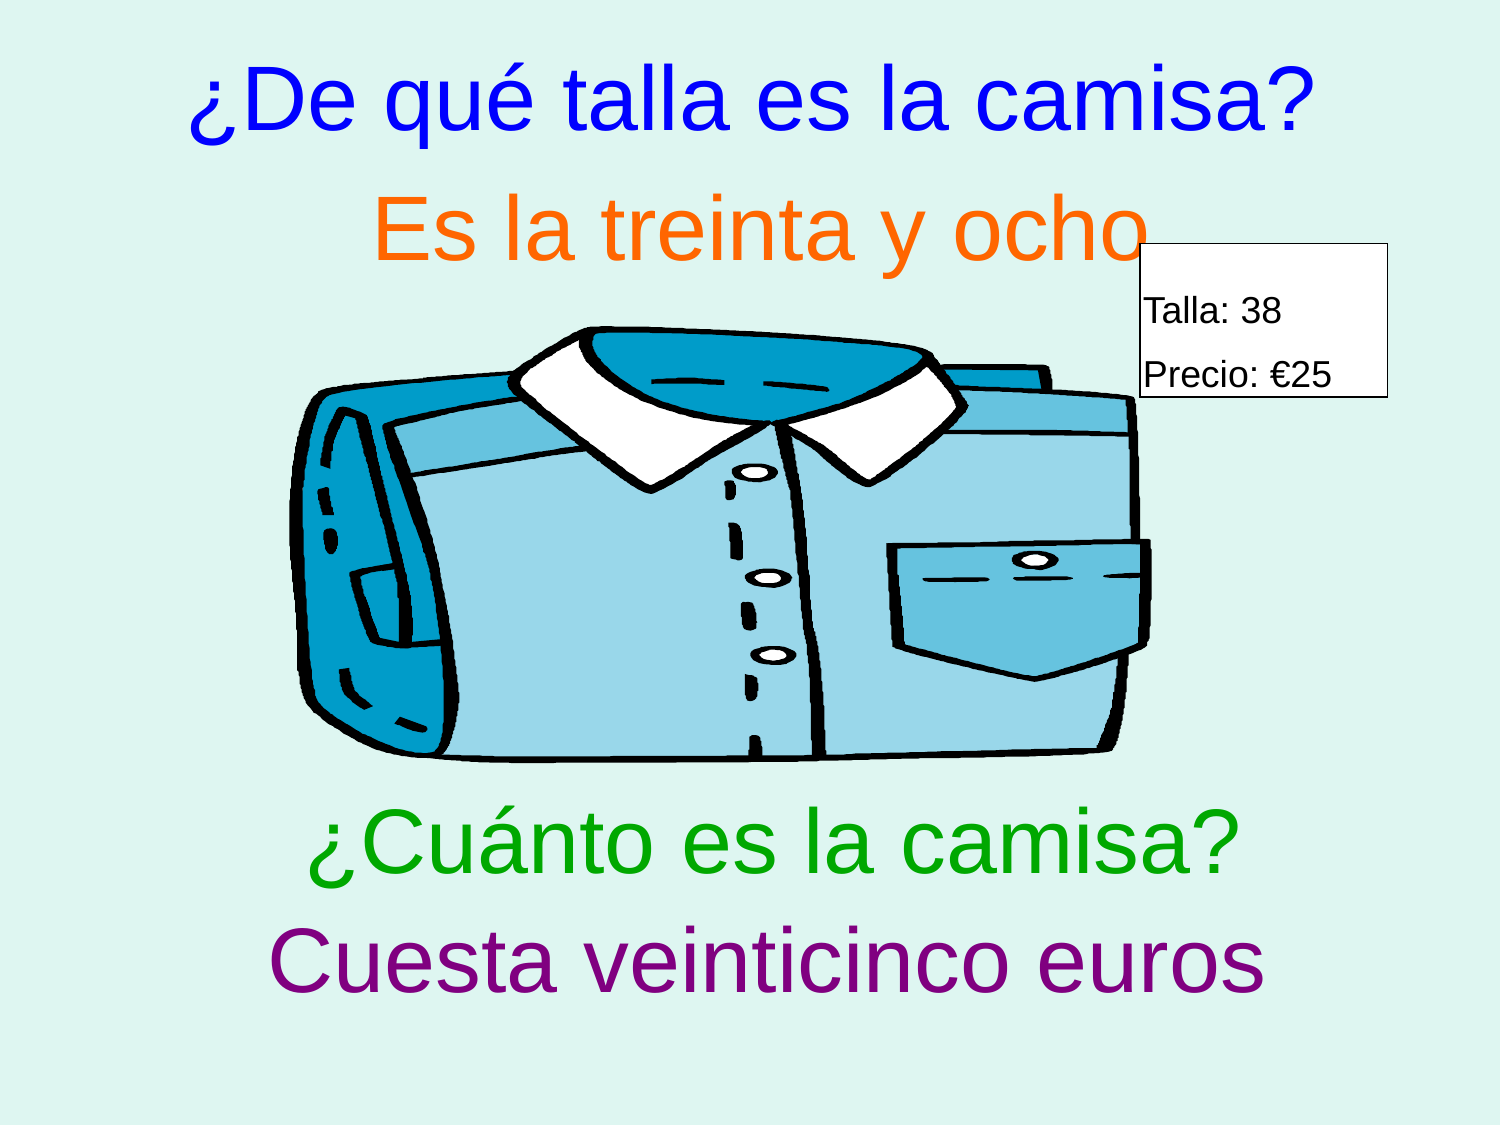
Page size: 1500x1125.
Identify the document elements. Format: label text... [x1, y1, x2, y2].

text_box Talla: 38 Precio: €25 [1128, 278, 1376, 403]
text_box [1139, 243, 1388, 398]
text_box ¿Cuánto es la camisa? [194, 774, 1353, 900]
text_box Cuesta veinticinco euros [230, 893, 1306, 1018]
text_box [289, 325, 1152, 764]
text_box Es la treinta y ocho [265, 160, 1258, 286]
title ¿De qué talla es la camisa? [76, 0, 1428, 188]
